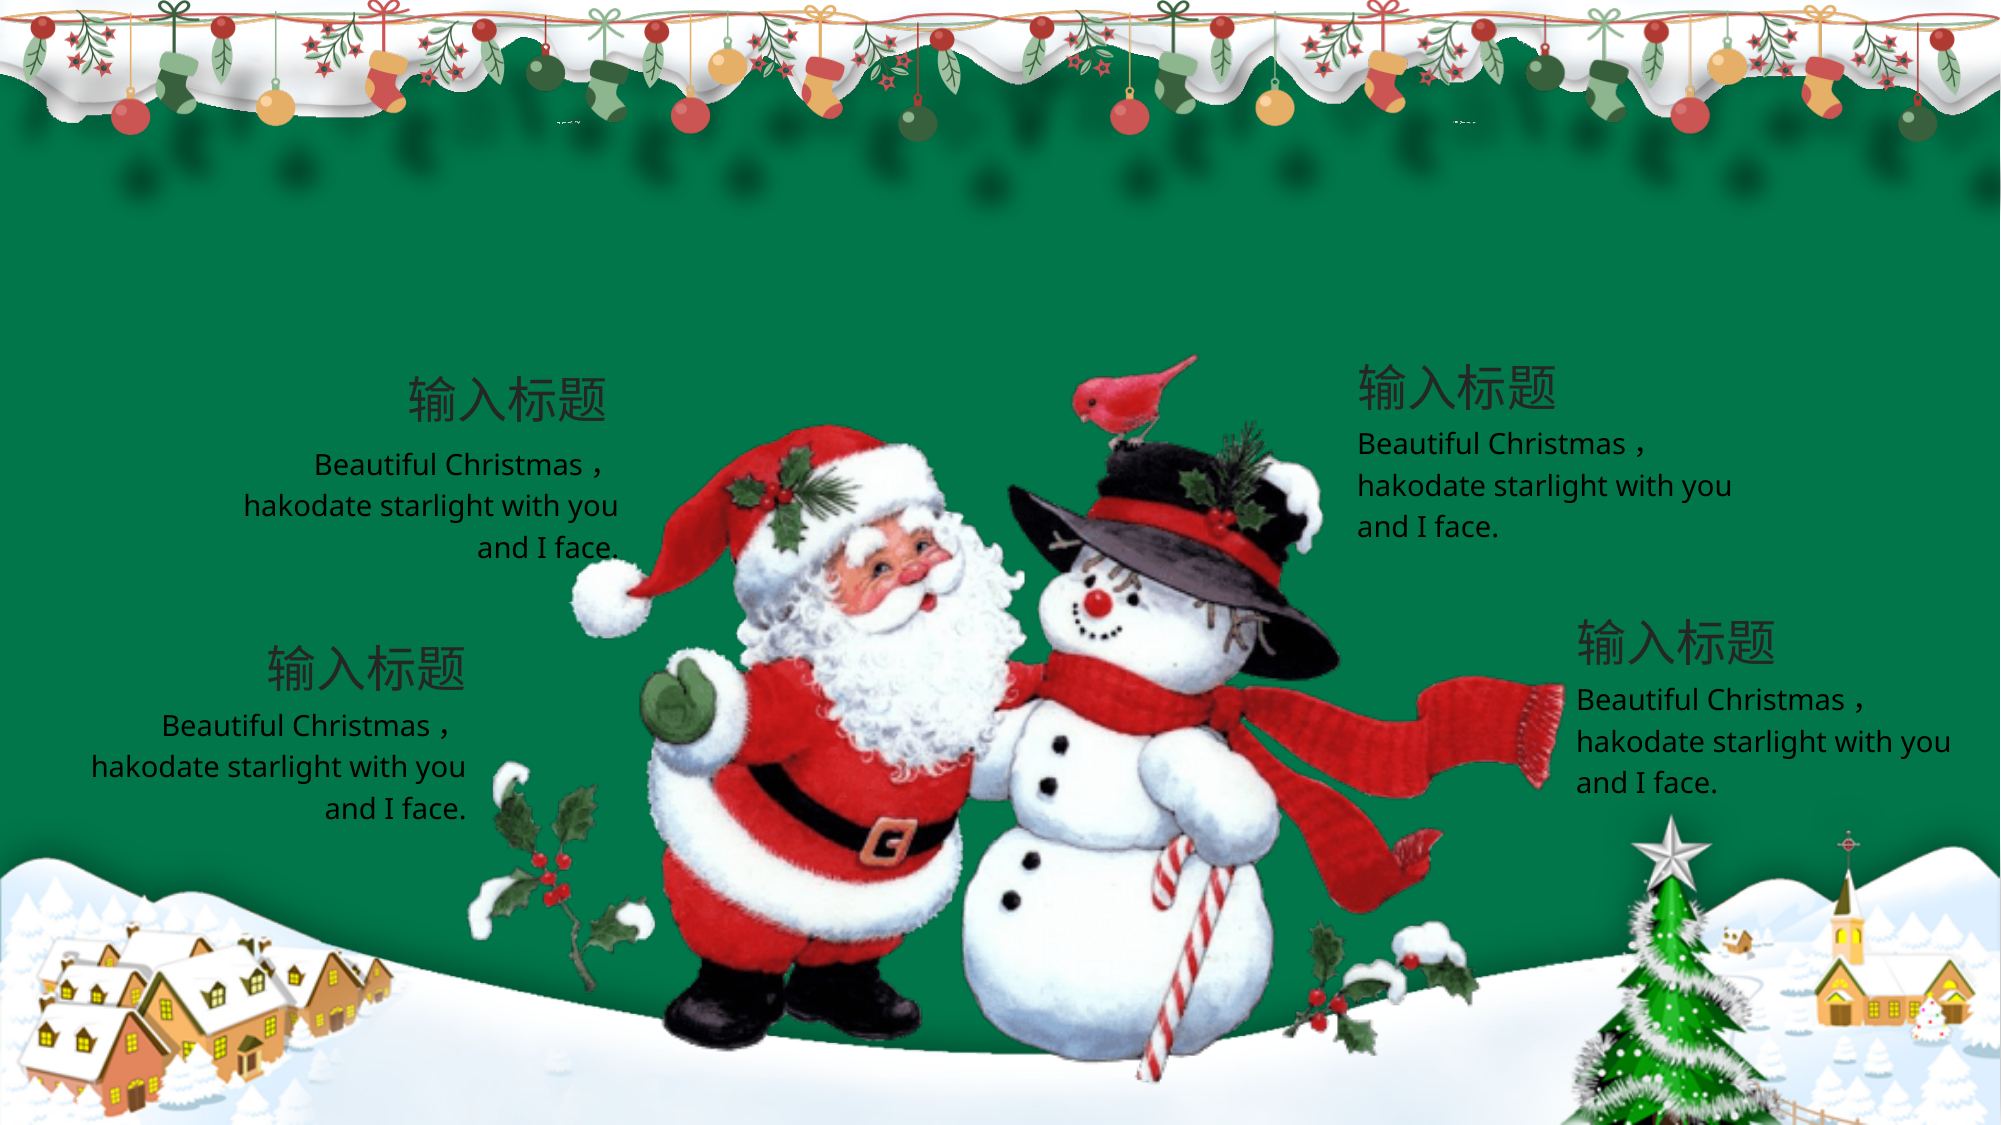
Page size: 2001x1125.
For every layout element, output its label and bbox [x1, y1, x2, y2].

text_box [1576, 604, 1979, 780]
picture [0, 0, 2000, 211]
text_box [213, 361, 449, 545]
picture [1667, 785, 1674, 791]
picture [328, 811, 335, 817]
picture [415, 811, 422, 817]
picture [1614, 780, 1623, 791]
picture [362, 806, 371, 817]
text_box [61, 629, 449, 806]
text_box [1576, 348, 1760, 524]
picture [0, 342, 2000, 1125]
picture [1580, 785, 1587, 791]
